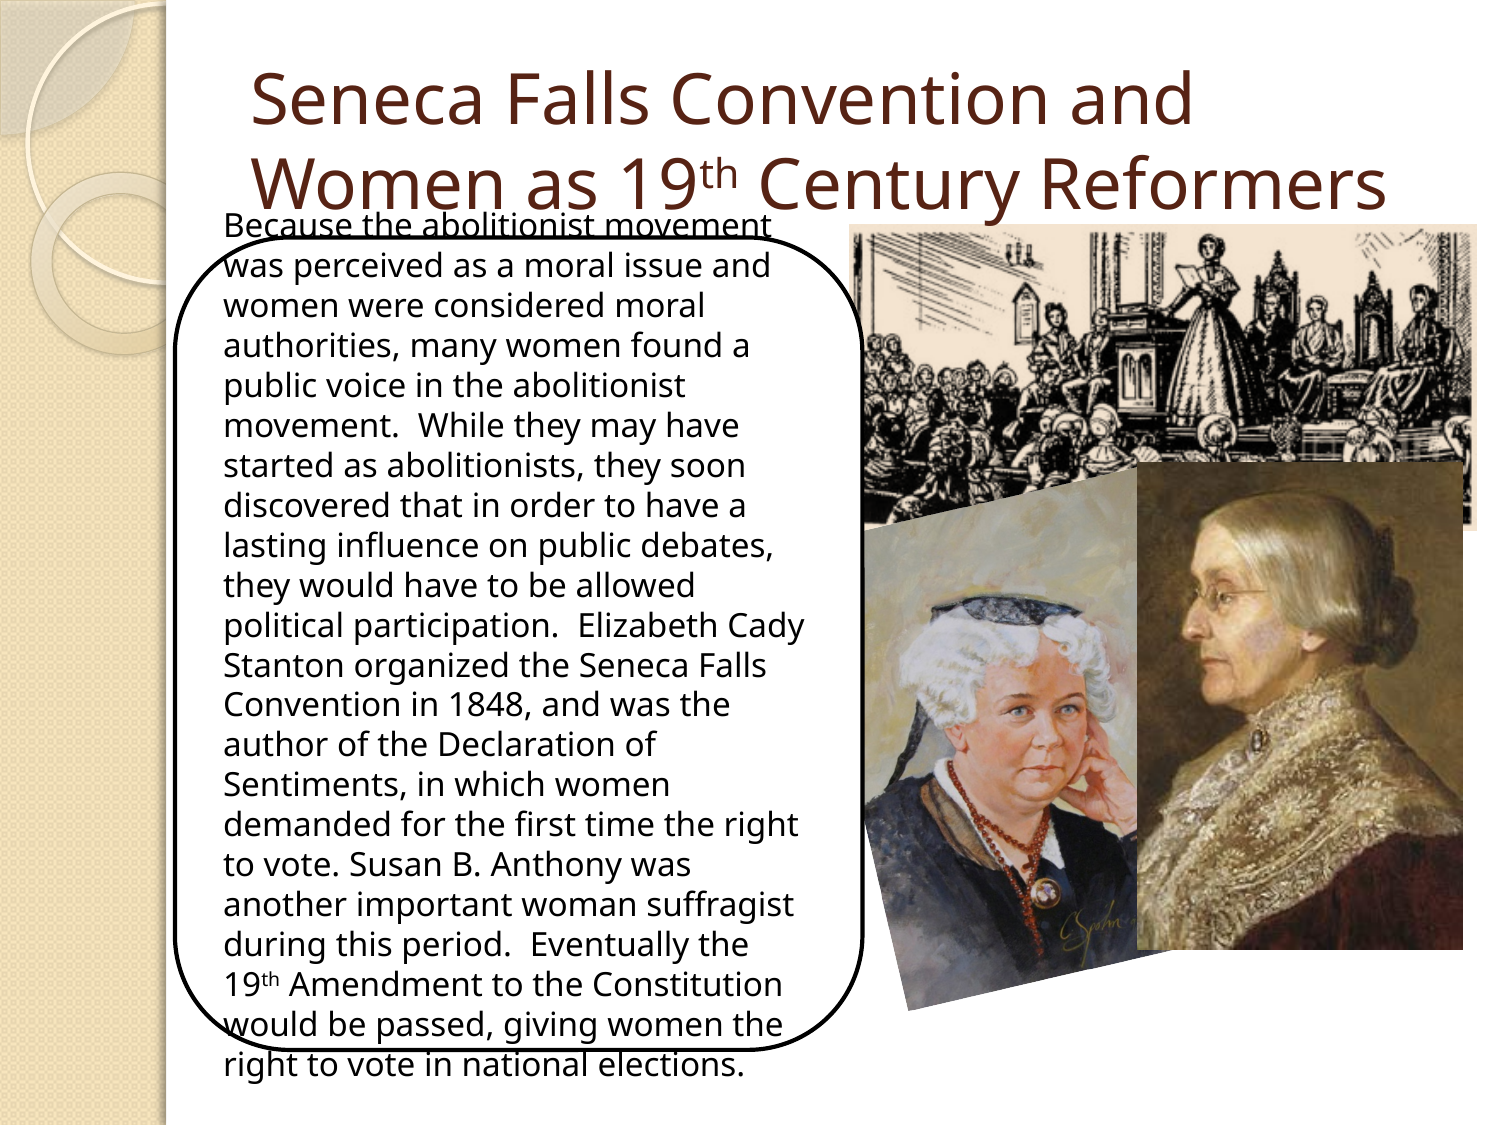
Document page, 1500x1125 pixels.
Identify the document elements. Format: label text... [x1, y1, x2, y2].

text_box Because the abolitionist movement was perceived as a moral issue and women were considered moral authorities, many women found a public voice in the abolitionist movement. While they may have started as abolitionists, they soon discovered that in order to have a lasting influence on public debates, they would have to be allowed political participation. Elizabeth Cady Stanton organized the Seneca Falls Convention in 1848, and was the author of the Declaration of Sentiments, in which women demanded for the first time the right to vote. Susan B. Anthony was another important woman suffragist during this period. Eventually the 19th Amendment to the Constitution would be passed, giving women the right to vote in national elections. [172, 235, 852, 1053]
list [849, 224, 1477, 532]
picture [1137, 462, 1463, 951]
title Seneca Falls Convention and Women as 19th Century Reformers [235, 45, 1466, 233]
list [849, 499, 1199, 978]
picture [901, 978, 1047, 1010]
